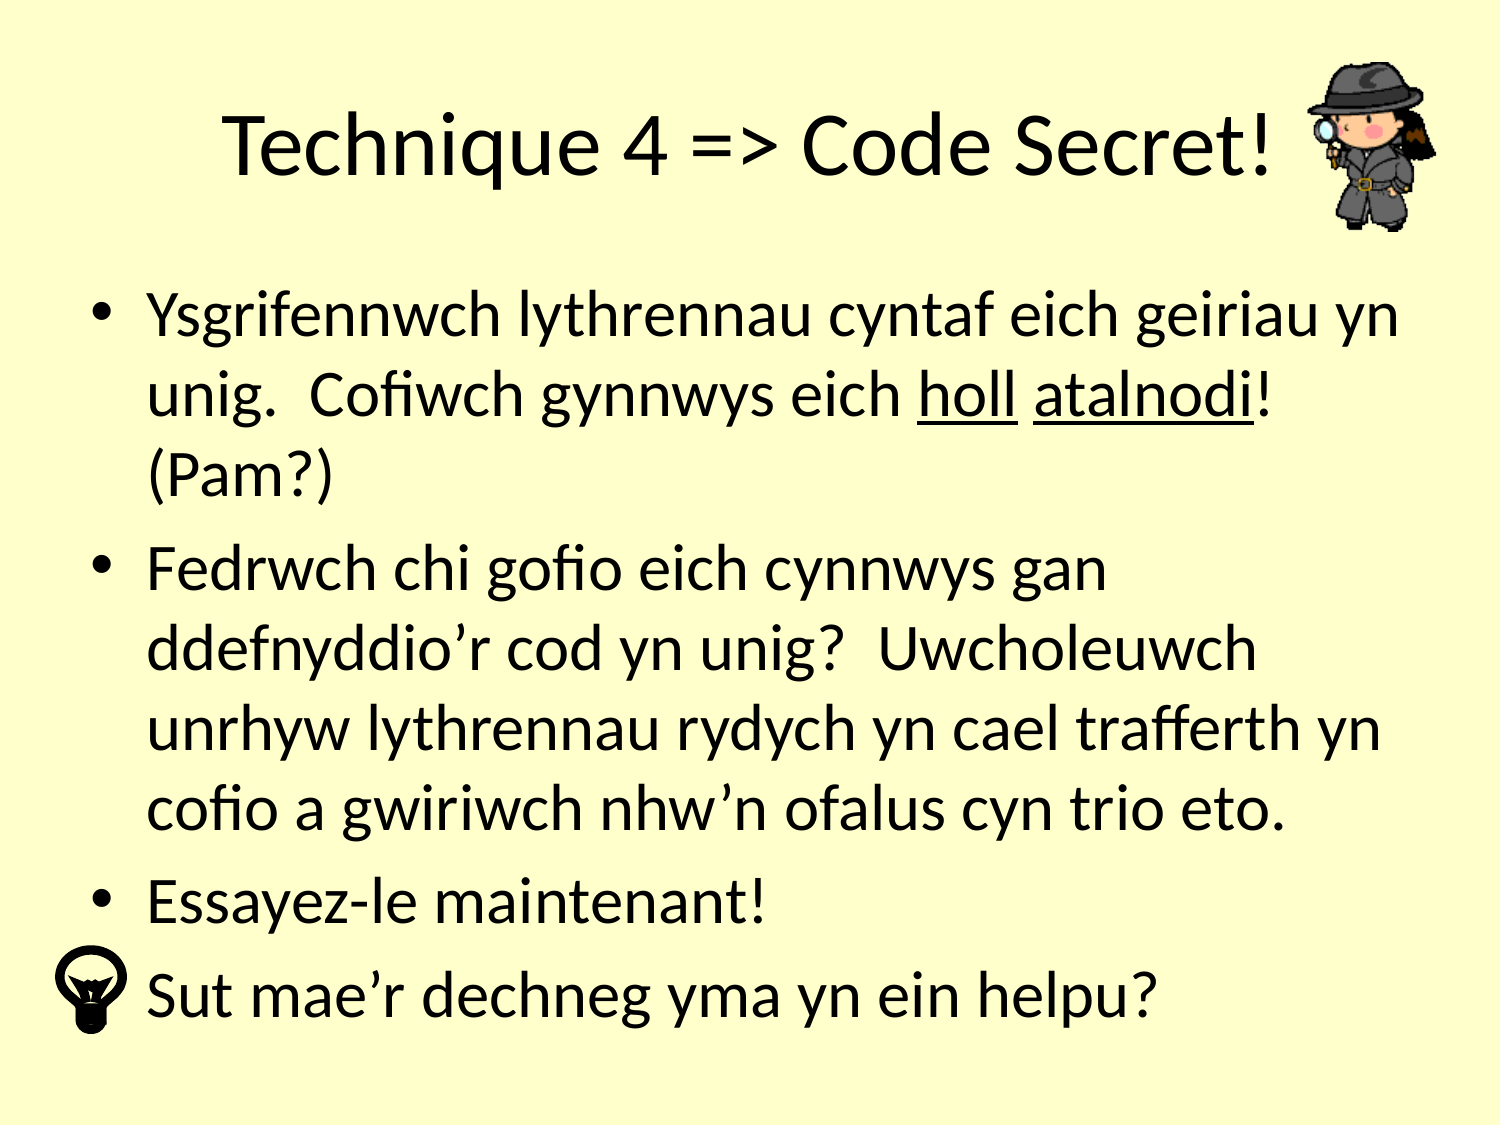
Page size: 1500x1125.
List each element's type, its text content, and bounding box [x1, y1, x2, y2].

text_box [59, 950, 123, 1030]
list Ysgrifennwch lythrennau cyntaf eich geiriau yn unig. Cofiwch gynnwys eich holl atalnodi! (Pam?) Fedrwch chi gofio eich cynnwys gan ddefnyddio’r cod yn unig? Uwcholeuwch unrhyw lythrennau rydych yn cael trafferth yn cofio a gwiriwch nhw’n ofalus cyn trio eto. Essayez-le maintenant! Sut mae’r dechneg yma yn ein helpu? [75, 262, 1425, 1088]
picture [1287, 62, 1457, 232]
title Technique 4 => Code Secret! [75, 45, 1425, 233]
